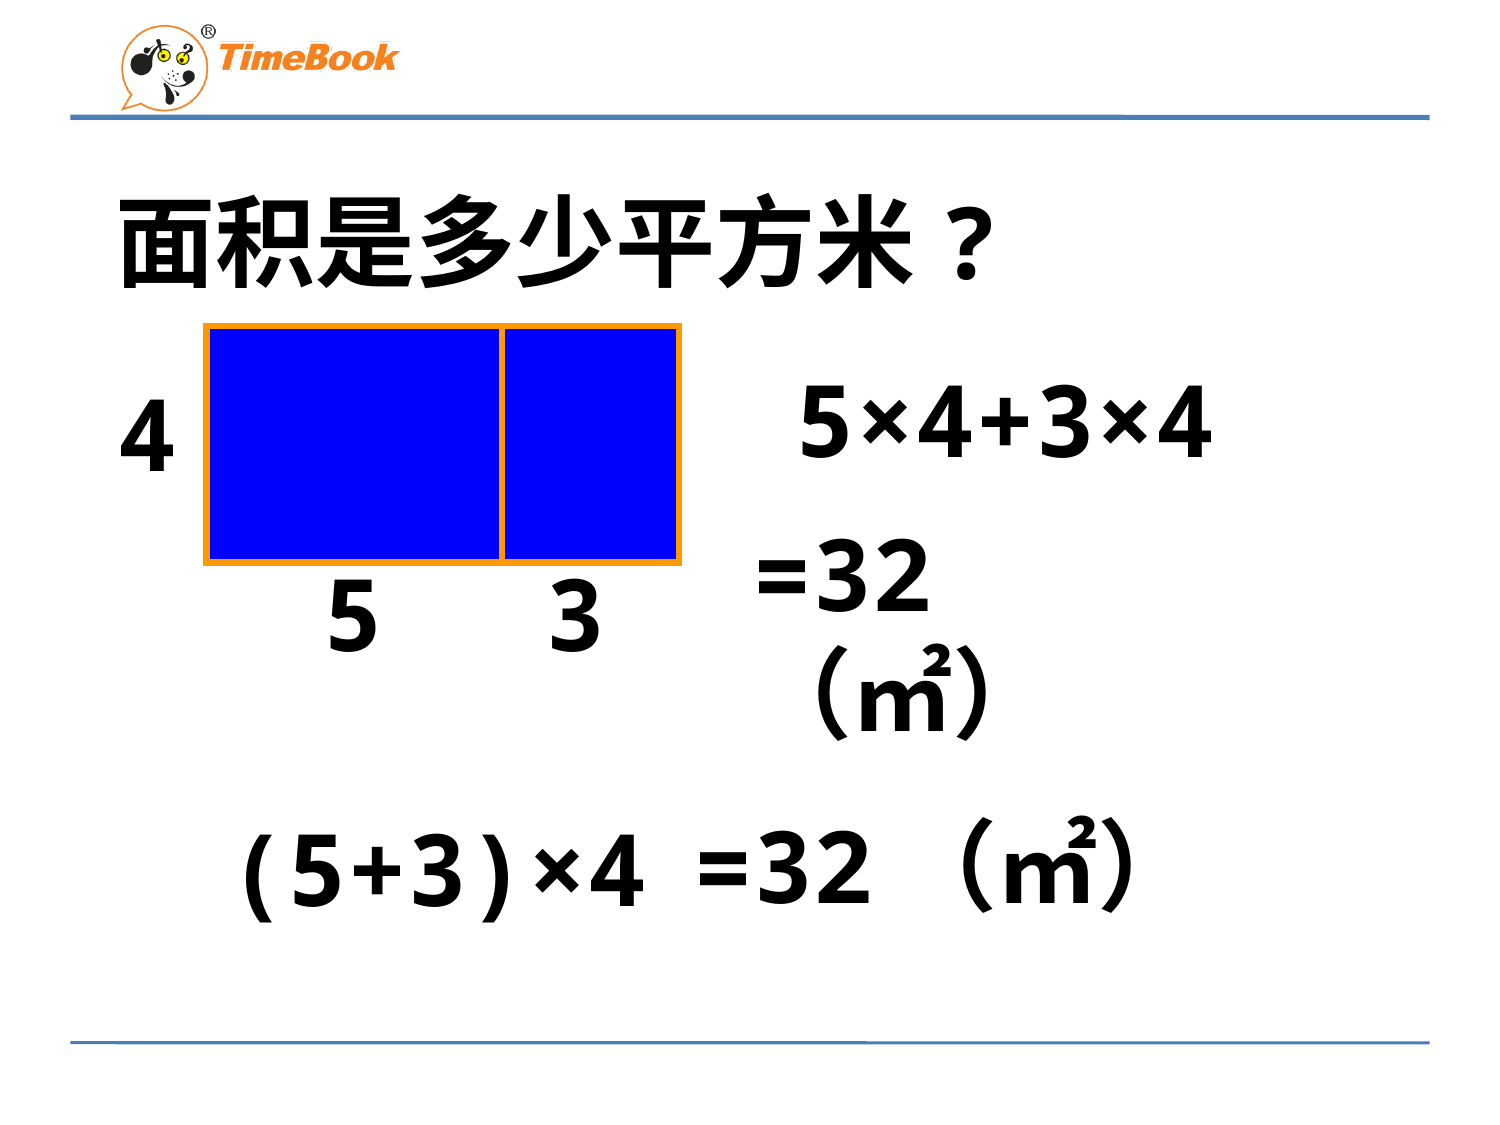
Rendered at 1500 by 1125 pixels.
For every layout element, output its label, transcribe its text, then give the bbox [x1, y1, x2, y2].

text_box =32（㎡） [679, 796, 1365, 931]
text_box =32（㎡） [738, 503, 1266, 759]
text_box 5×4+3×4 [780, 350, 1231, 485]
text_box 5 [308, 543, 399, 679]
text_box [501, 326, 679, 563]
text_box [206, 326, 501, 563]
picture [118, 22, 408, 113]
text_box 3 [530, 544, 620, 679]
text_box 面积是多少平方米? [100, 172, 1046, 308]
text_box 4 [102, 364, 192, 499]
text_box (5+3)×4 [212, 798, 663, 934]
